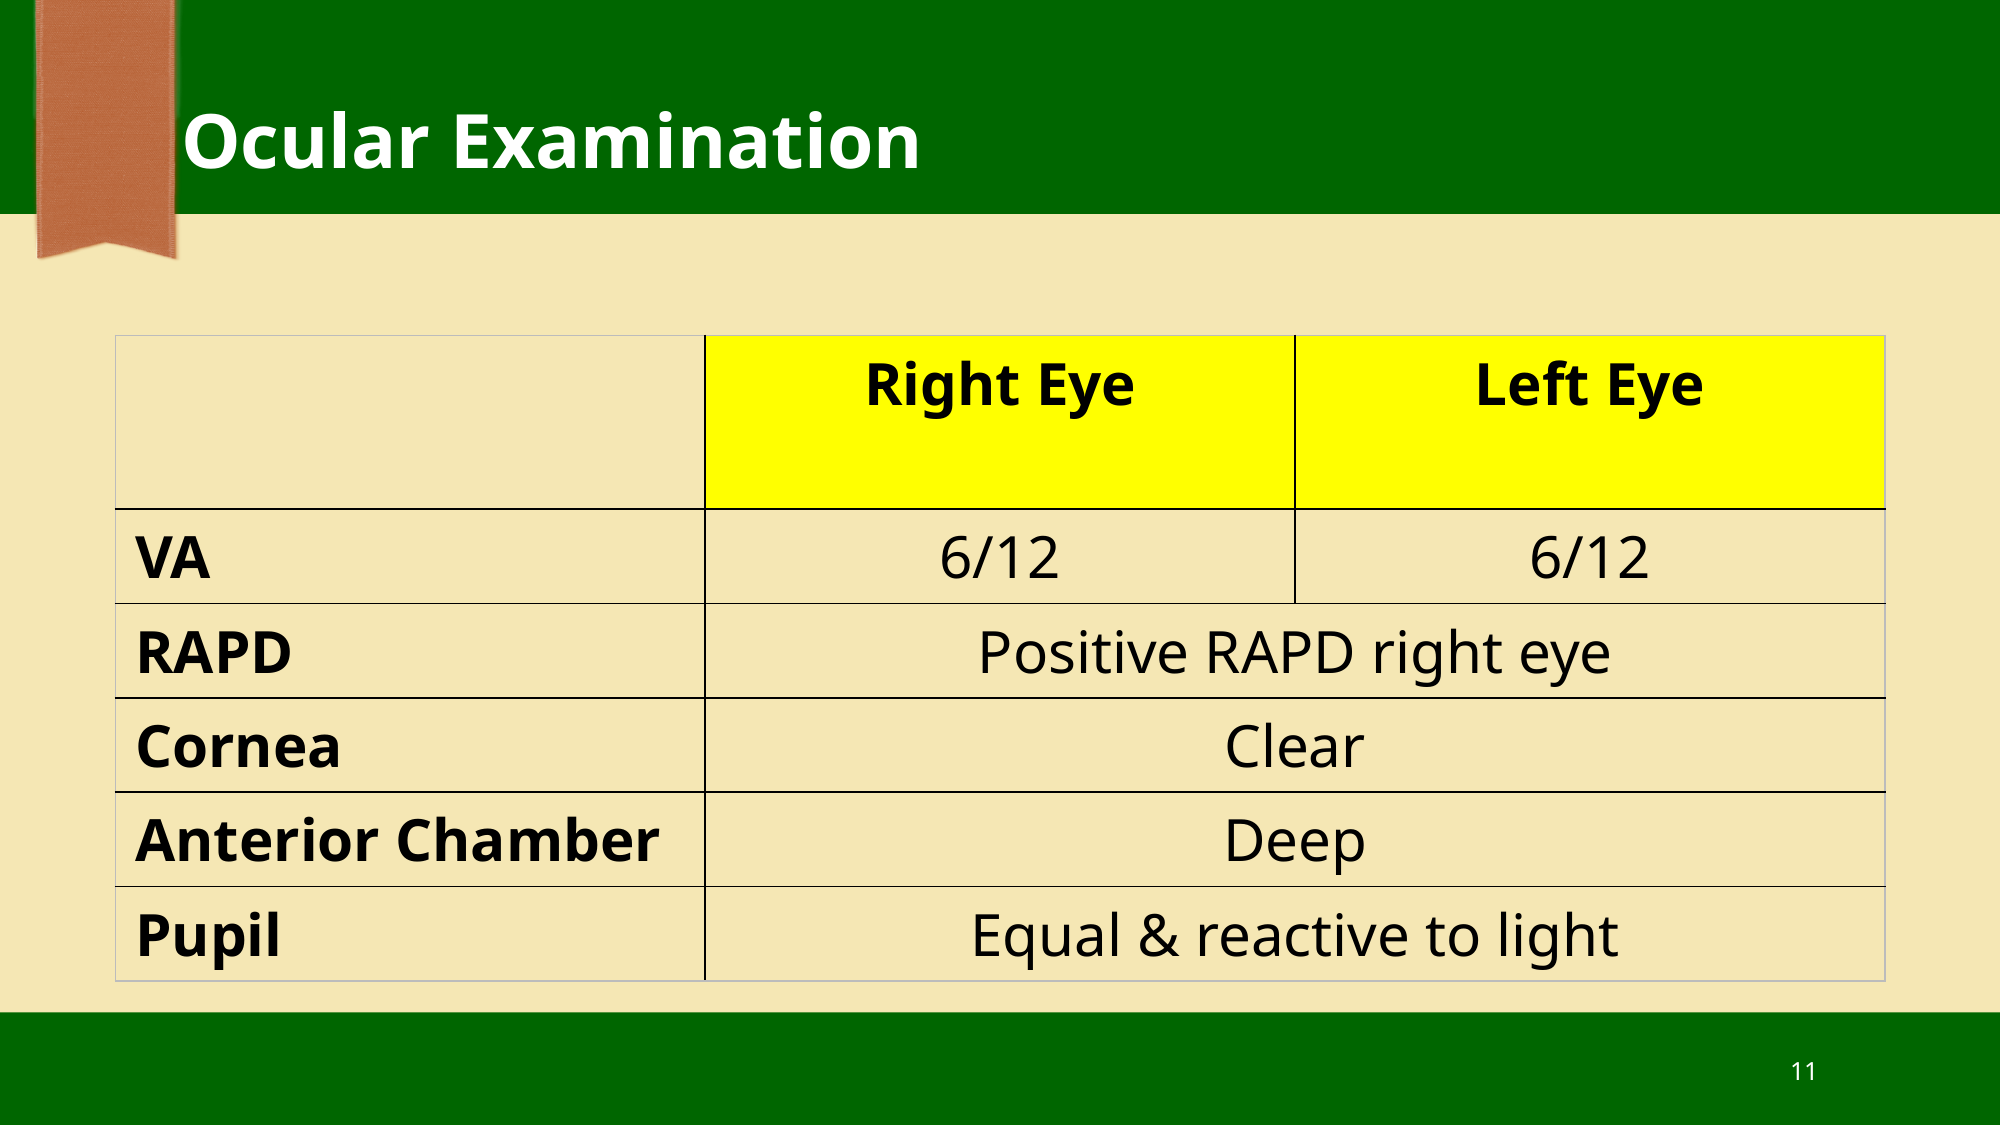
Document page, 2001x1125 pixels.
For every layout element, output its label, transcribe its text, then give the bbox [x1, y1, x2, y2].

table_cell Clear [706, 699, 1884, 791]
table_cell Pupil [116, 887, 704, 980]
table_cell 6/12 [1296, 510, 1884, 603]
table_cell Cornea [116, 699, 704, 791]
table_cell Positive RAPD right eye [706, 604, 1884, 697]
table_cell Equal & reactive to light [706, 887, 1884, 980]
table_cell 6/12 [706, 510, 1294, 603]
slide_number 11 [1518, 1042, 1819, 1103]
title Ocular Examination [181, 12, 1819, 193]
table_header Right Eye [706, 336, 1294, 508]
table_header [116, 336, 704, 508]
table_header Left Eye [1296, 336, 1884, 508]
table_cell Deep [706, 793, 1884, 886]
table_cell VA [116, 510, 704, 603]
table_cell RAPD [116, 604, 704, 697]
table_cell Anterior Chamber [116, 793, 704, 886]
